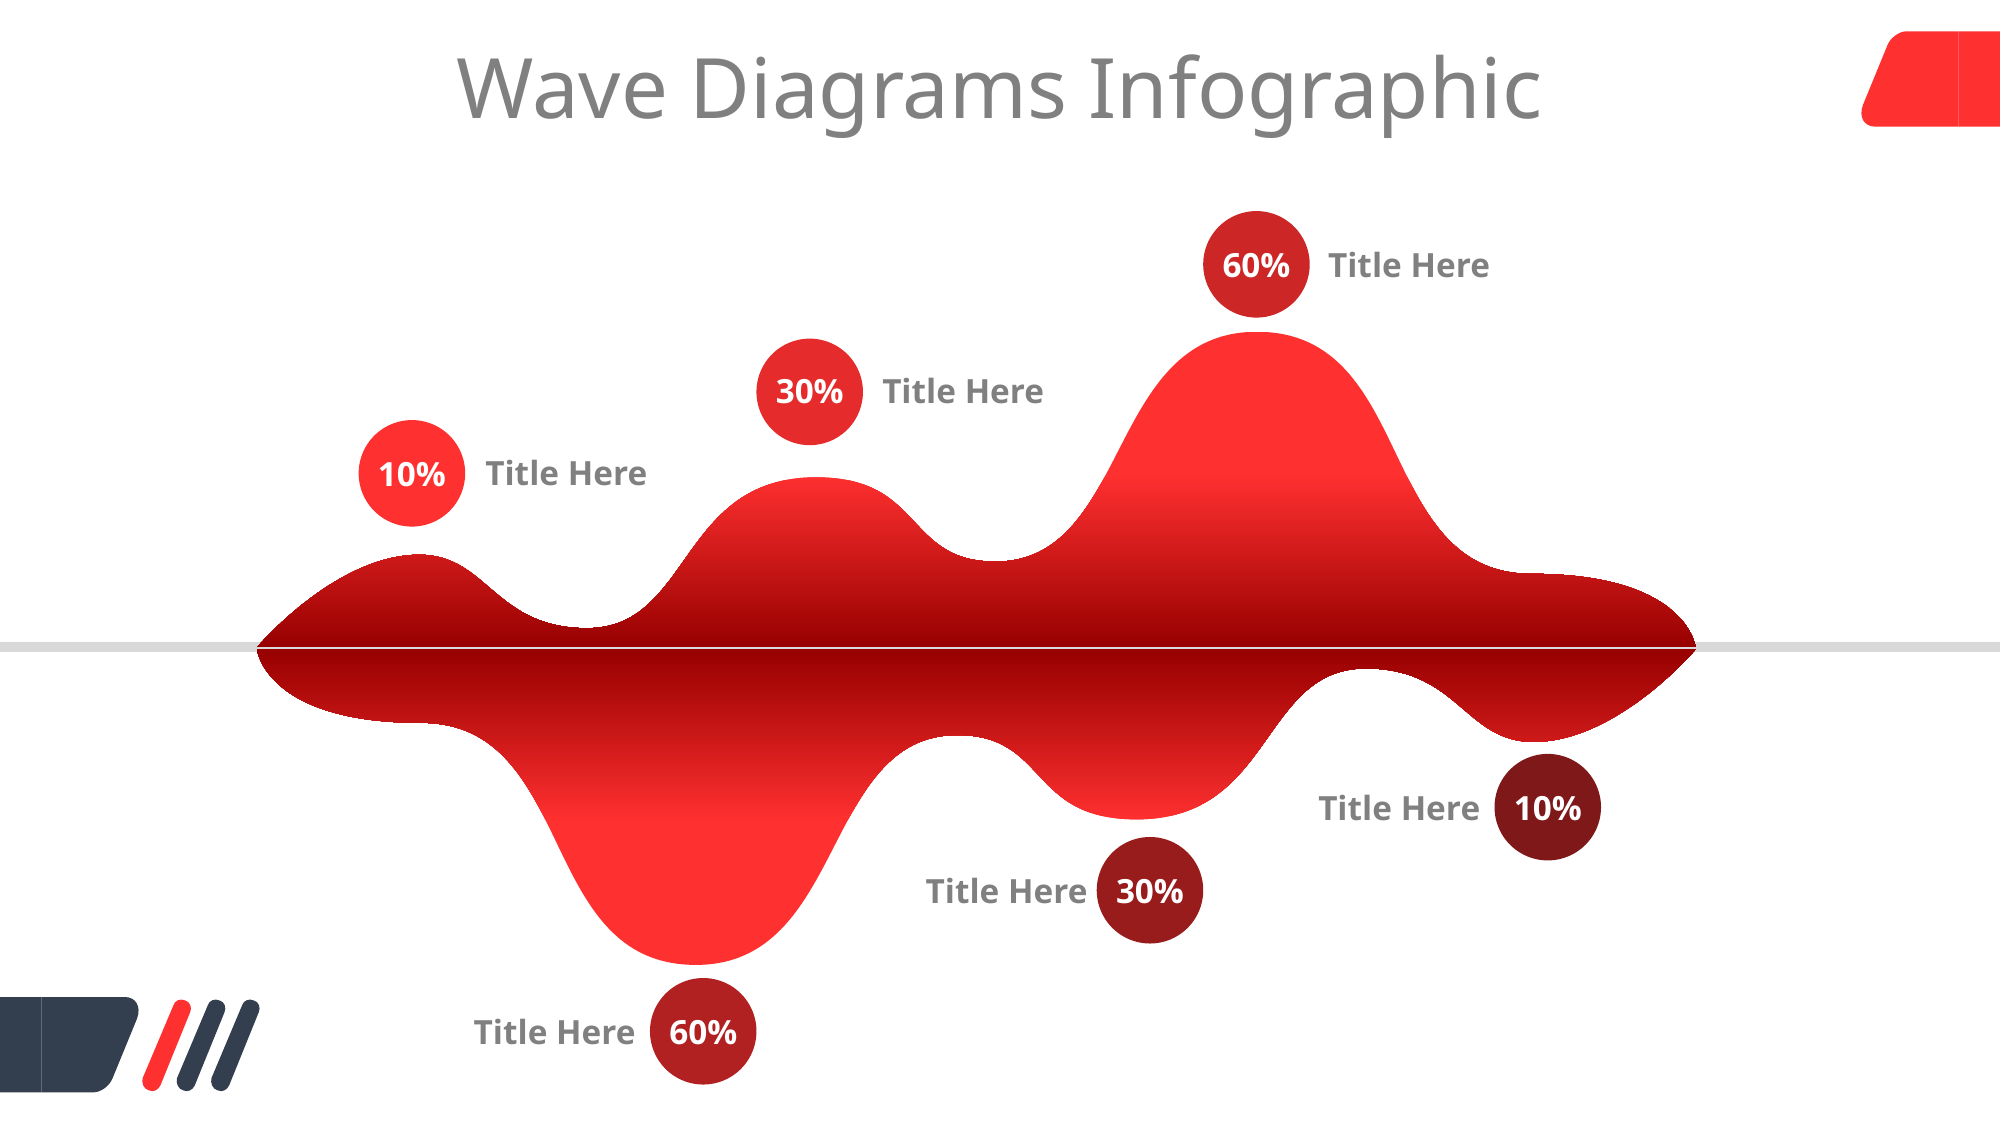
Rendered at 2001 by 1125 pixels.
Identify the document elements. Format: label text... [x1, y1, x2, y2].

text_box [1210, 210, 1303, 236]
text_box [656, 1059, 750, 1086]
text_box [1209, 292, 1304, 319]
text_box [1202, 242, 1207, 287]
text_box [257, 331, 1696, 965]
text_box [656, 976, 750, 1003]
text_box 60% [654, 1003, 753, 1059]
text_box 60% [1207, 236, 1306, 292]
text_box [753, 1009, 758, 1053]
text_box Wave Diagrams Infographic [441, 28, 1558, 143]
text_box Title Here [1313, 236, 1506, 292]
text_box Title Here [458, 1003, 651, 1059]
text_box [1306, 242, 1311, 287]
